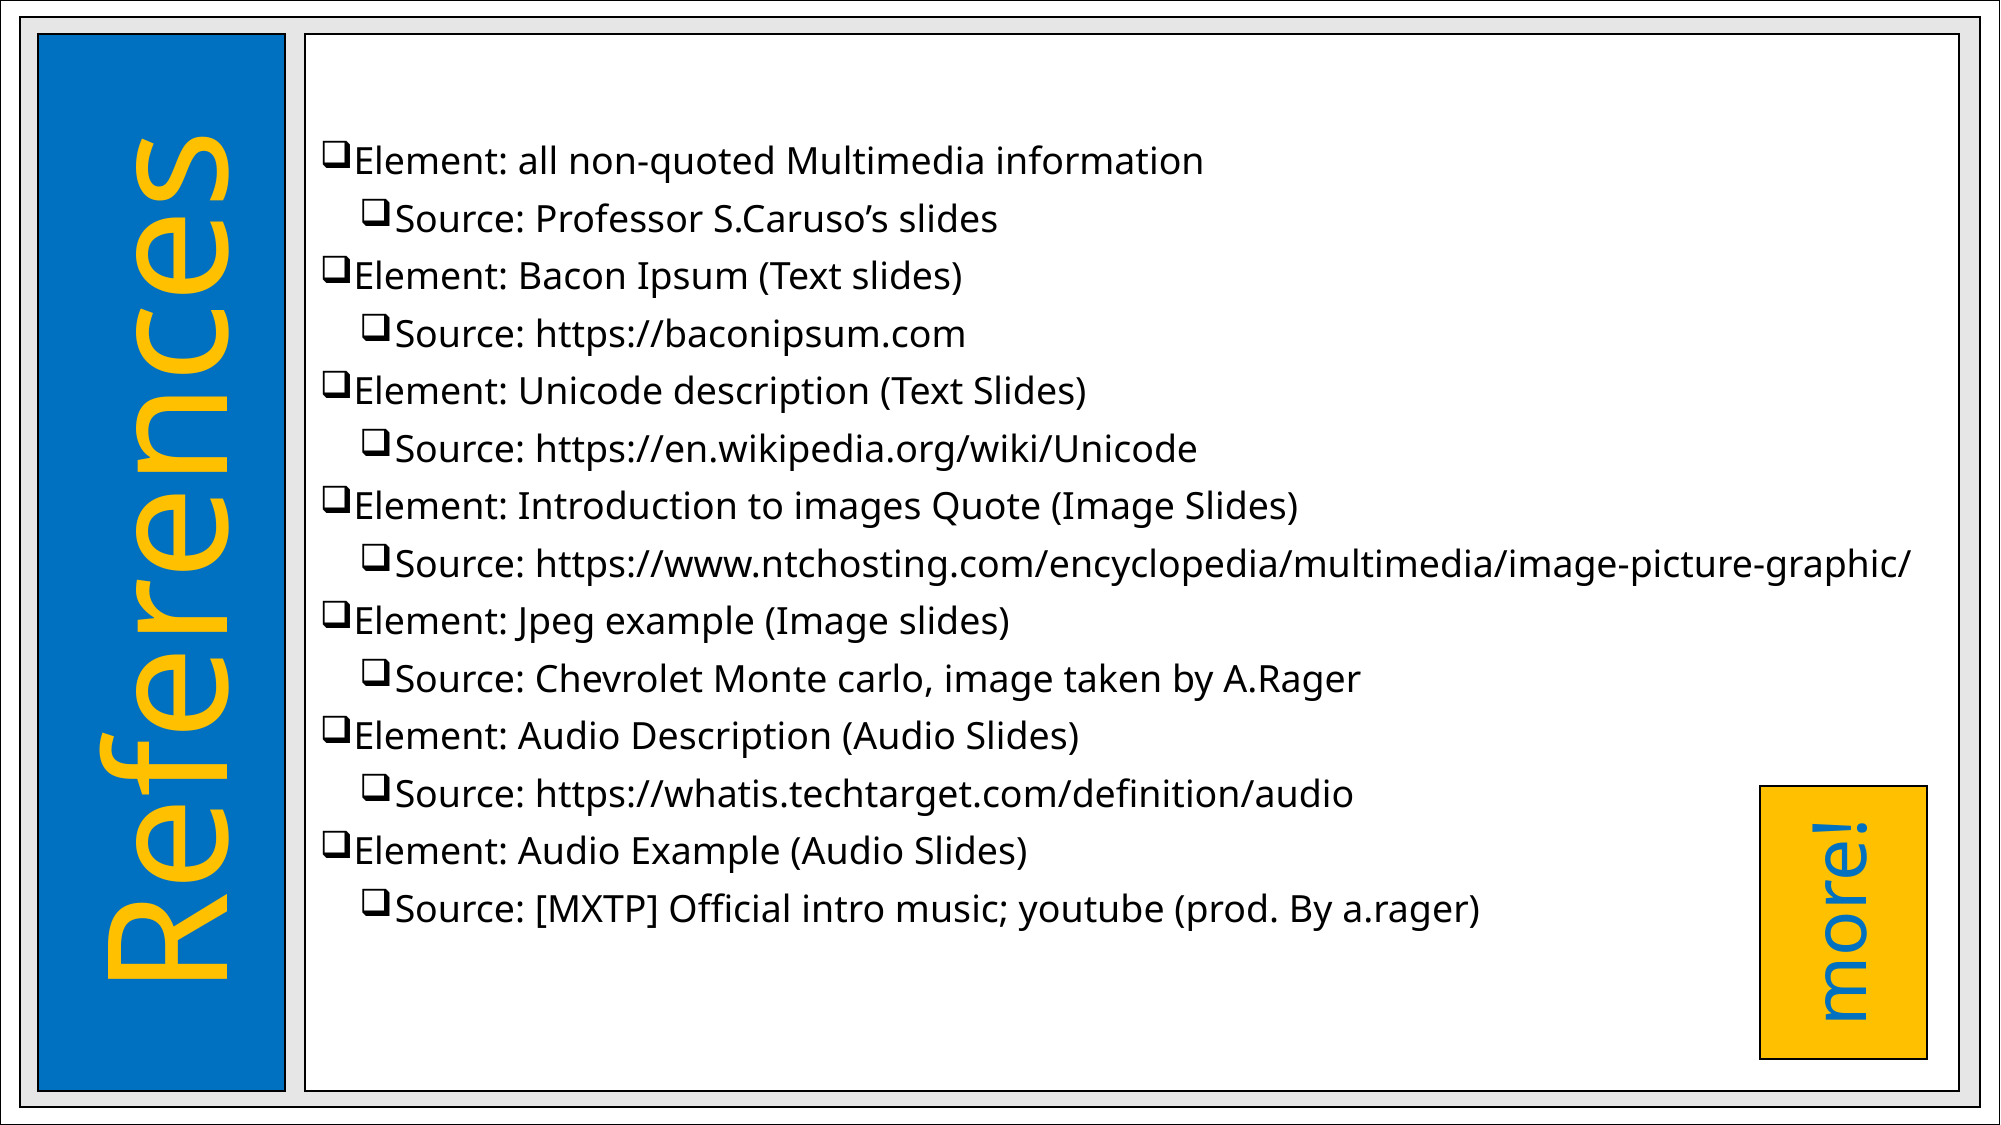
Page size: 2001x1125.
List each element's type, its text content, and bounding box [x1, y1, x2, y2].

text_box more! [1759, 785, 1928, 1060]
text_box Element: all non-quoted Multimedia information Source: Professor S.Caruso’s slides Element: Bacon Ipsum (Text slides) Source: https://baconipsum.com Element: Unicode description (Text Slides) Source: https://en.wikipedia.org/wiki/Unicode Element: Introduction to images Quote (Image Slides) Source: https://www.ntchosting.com/encyclopedia/multimedia/image-picture-graphic/ Element: Jpeg example (Image slides) Source: Chevrolet Monte carlo, image taken by A.Rager Element: Audio Description (Audio Slides) Source: https://whatis.techtarget.com/definition/audio Element: Audio Example (Audio Slides) Source: [MXTP] Official intro music; youtube (prod. By a.rager) [304, 33, 1960, 1092]
text_box References [37, 33, 286, 1092]
text_box [19, 16, 1981, 1108]
text_box [0, 0, 2000, 1125]
